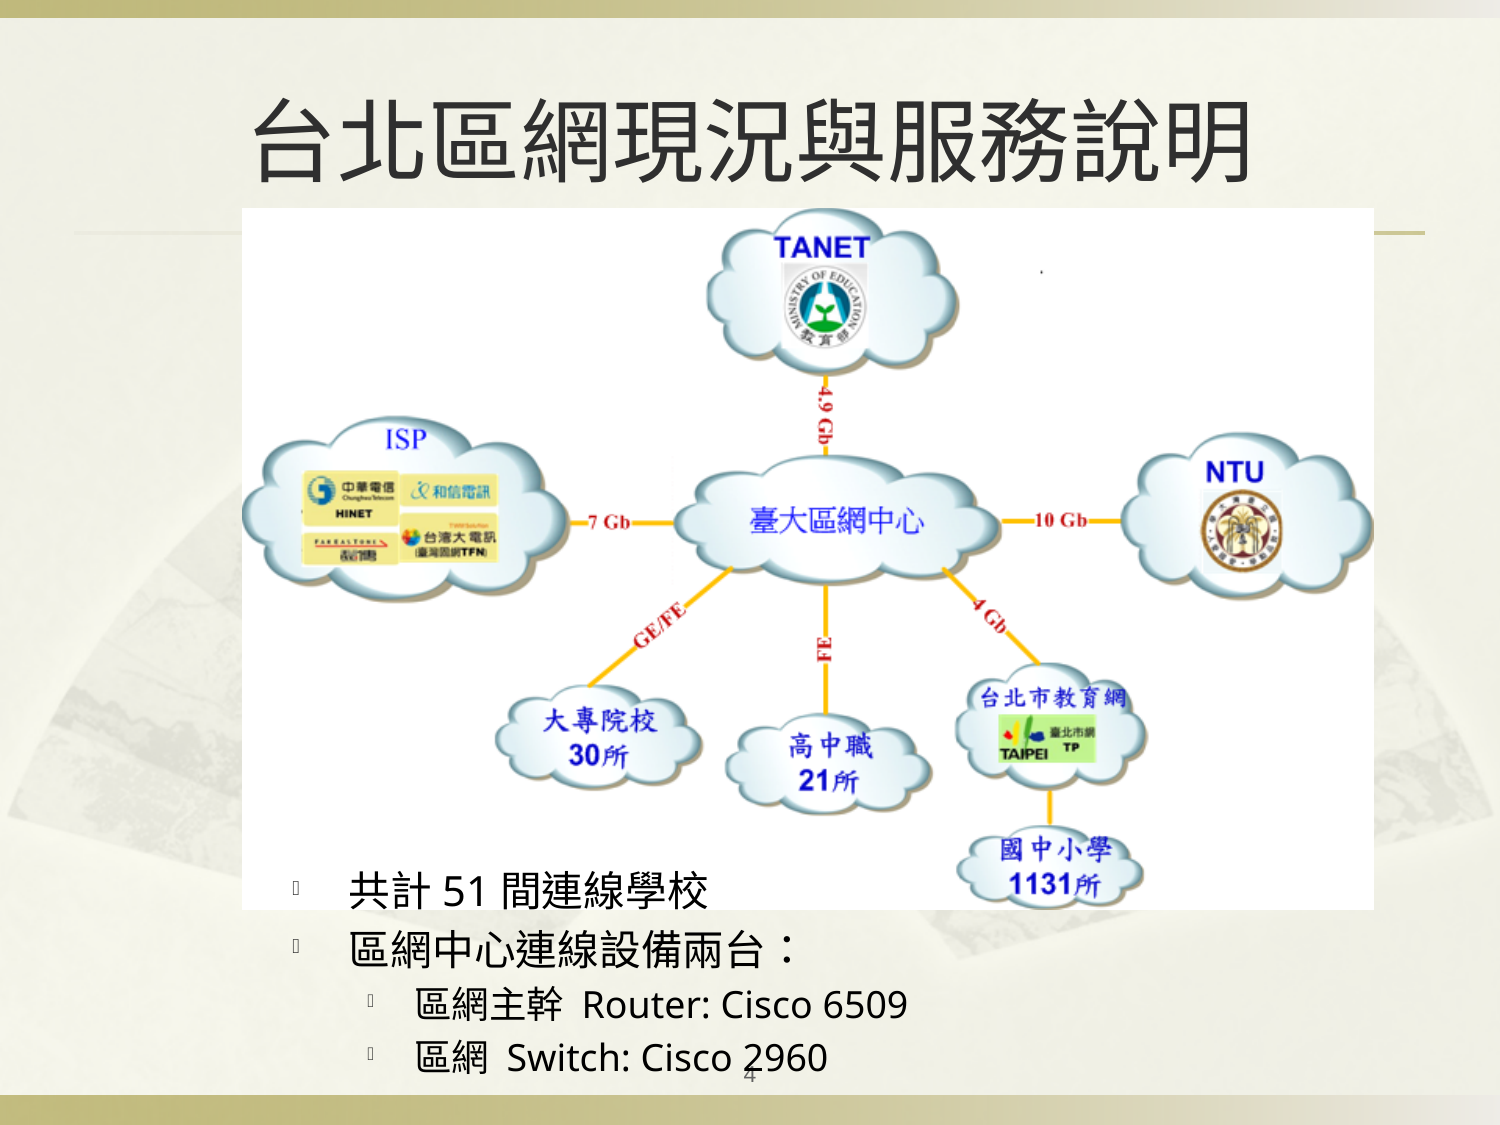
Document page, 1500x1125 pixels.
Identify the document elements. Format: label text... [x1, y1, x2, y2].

picture [241, 207, 1374, 911]
title 台北區網現況與服務說明 [75, 45, 1425, 233]
list 共計51間連線學校 區網中心連線設備兩台： 區網主幹 Router: Cisco 6509 區網 Switch: Cisco 2960 [277, 919, 1034, 1106]
